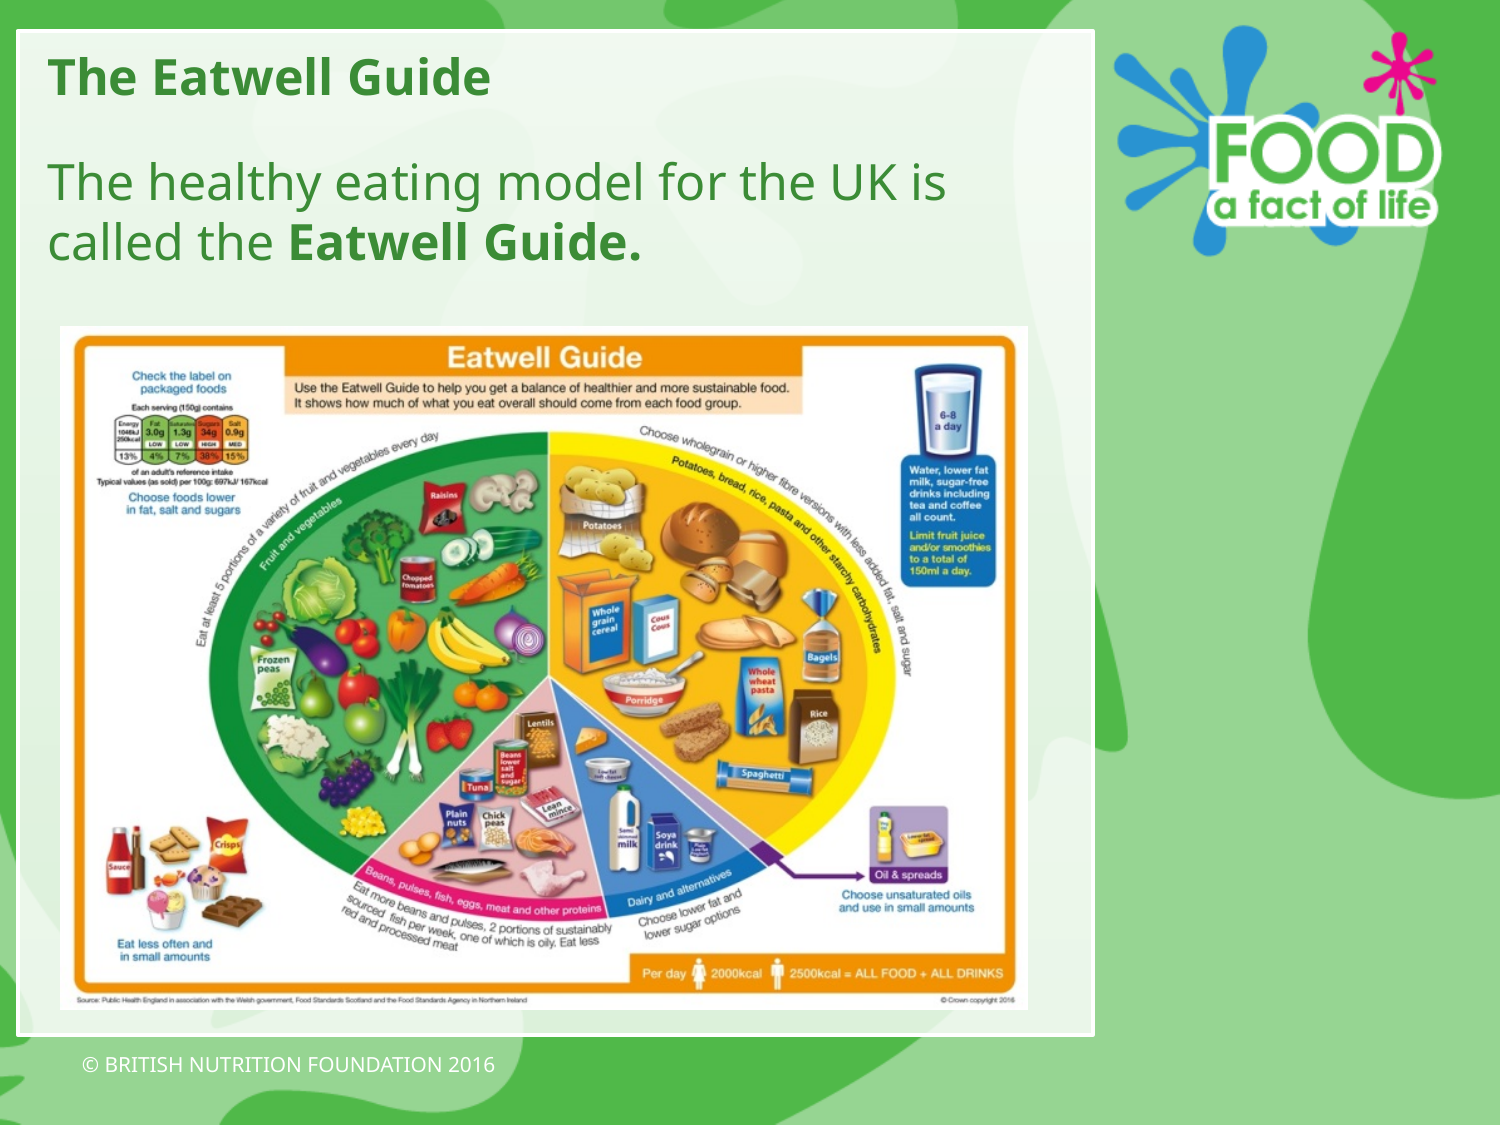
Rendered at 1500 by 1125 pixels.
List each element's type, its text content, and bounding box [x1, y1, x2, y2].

picture [0, 0, 1500, 1125]
list The Eatwell Guide The healthy eating model for the UK is called the Eatwell Guide. [16, 29, 1095, 1037]
